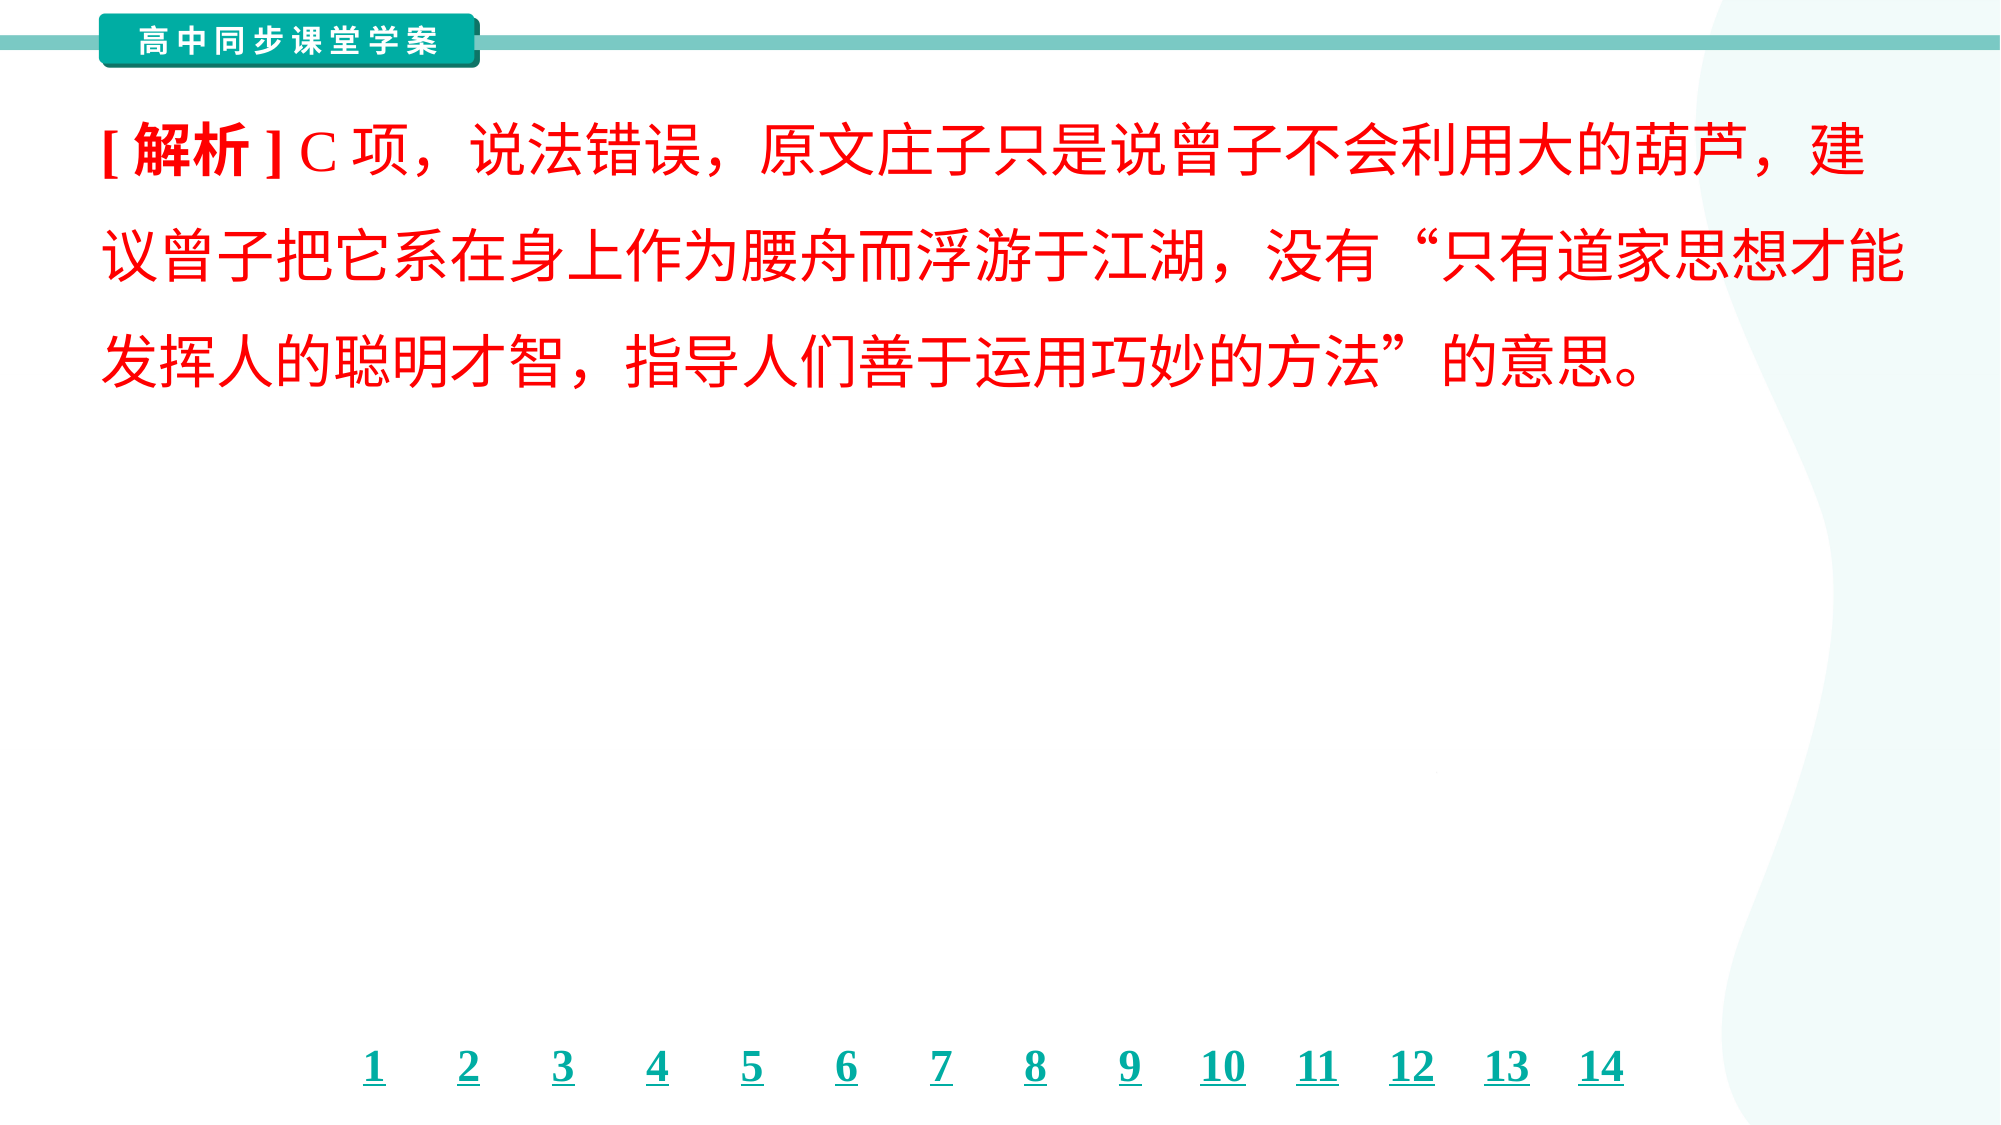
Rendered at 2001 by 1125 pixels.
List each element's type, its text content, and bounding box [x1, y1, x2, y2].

text_box [解析] C项，说法错误，原文庄子只是说曾子不会利用大的葫芦，建 议曾子把它系在身上作为腰舟而浮游于江湖，没有“只有道家思想才能 发挥人的聪明才智，指导人们善于运用巧妙的方法”的意思。 [100, 76, 1899, 396]
picture [0, 0, 2000, 1125]
